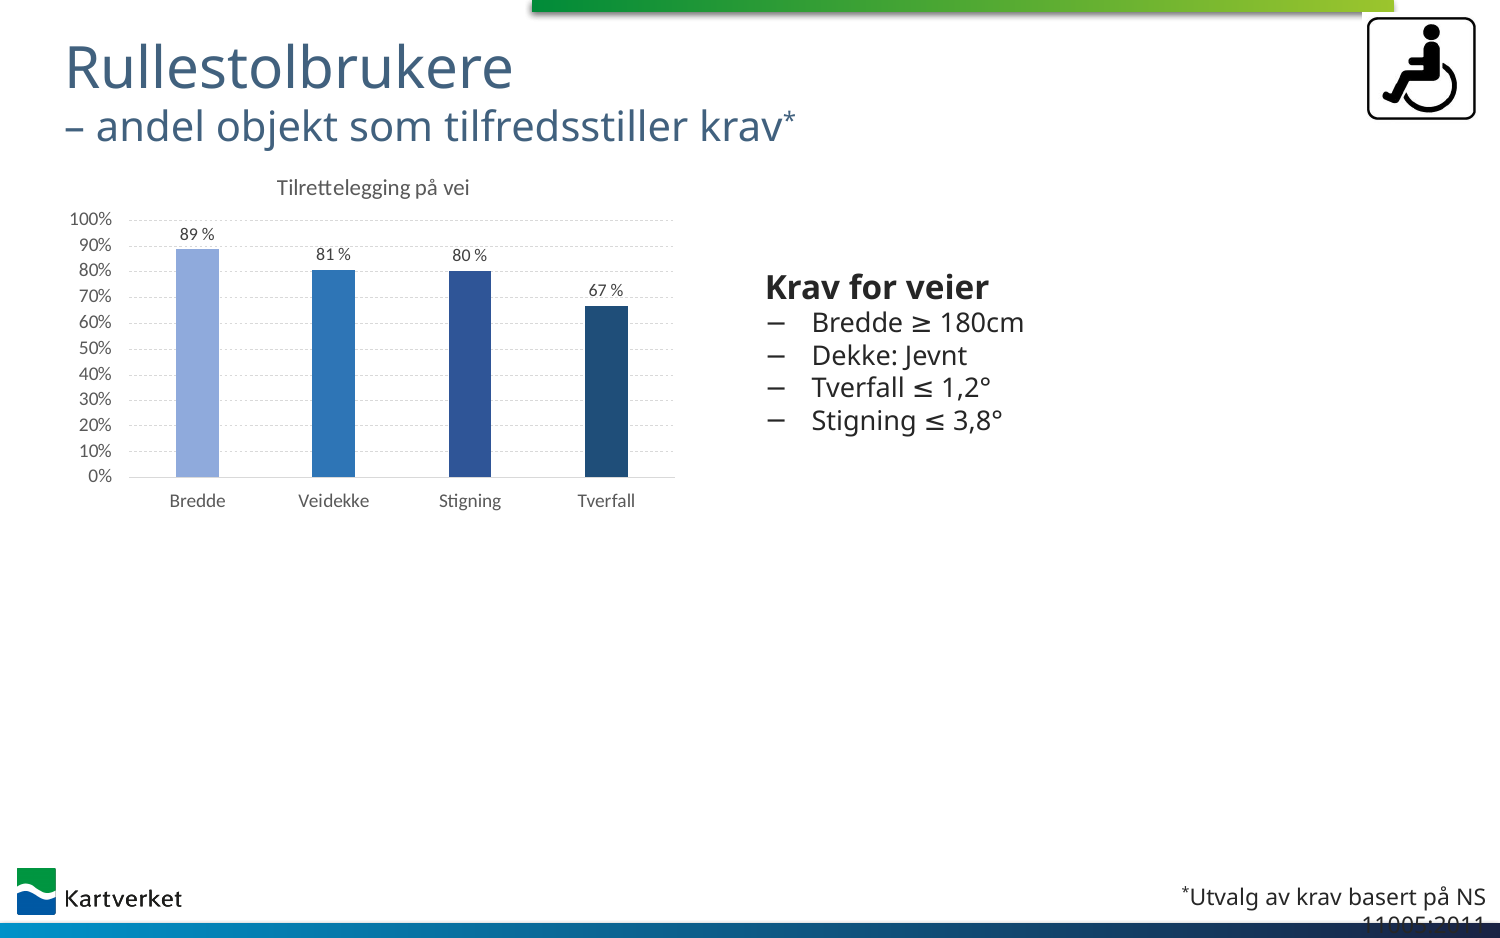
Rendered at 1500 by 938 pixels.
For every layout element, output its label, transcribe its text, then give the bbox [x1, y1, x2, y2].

picture [1362, 12, 1481, 126]
text_box Rullestolbrukere – andel objekt som tilfredsstiller krav* [49, 25, 1431, 158]
text_box *Utvalg av krav basert på NS 11005:2011 [1068, 873, 1500, 938]
picture [62, 166, 685, 519]
text_box Krav for veier Bredde ≥ 180cm Dekke: Jevnt Tverfall ≤ 1,2° Stigning ≤ 3,8° [750, 258, 1234, 444]
